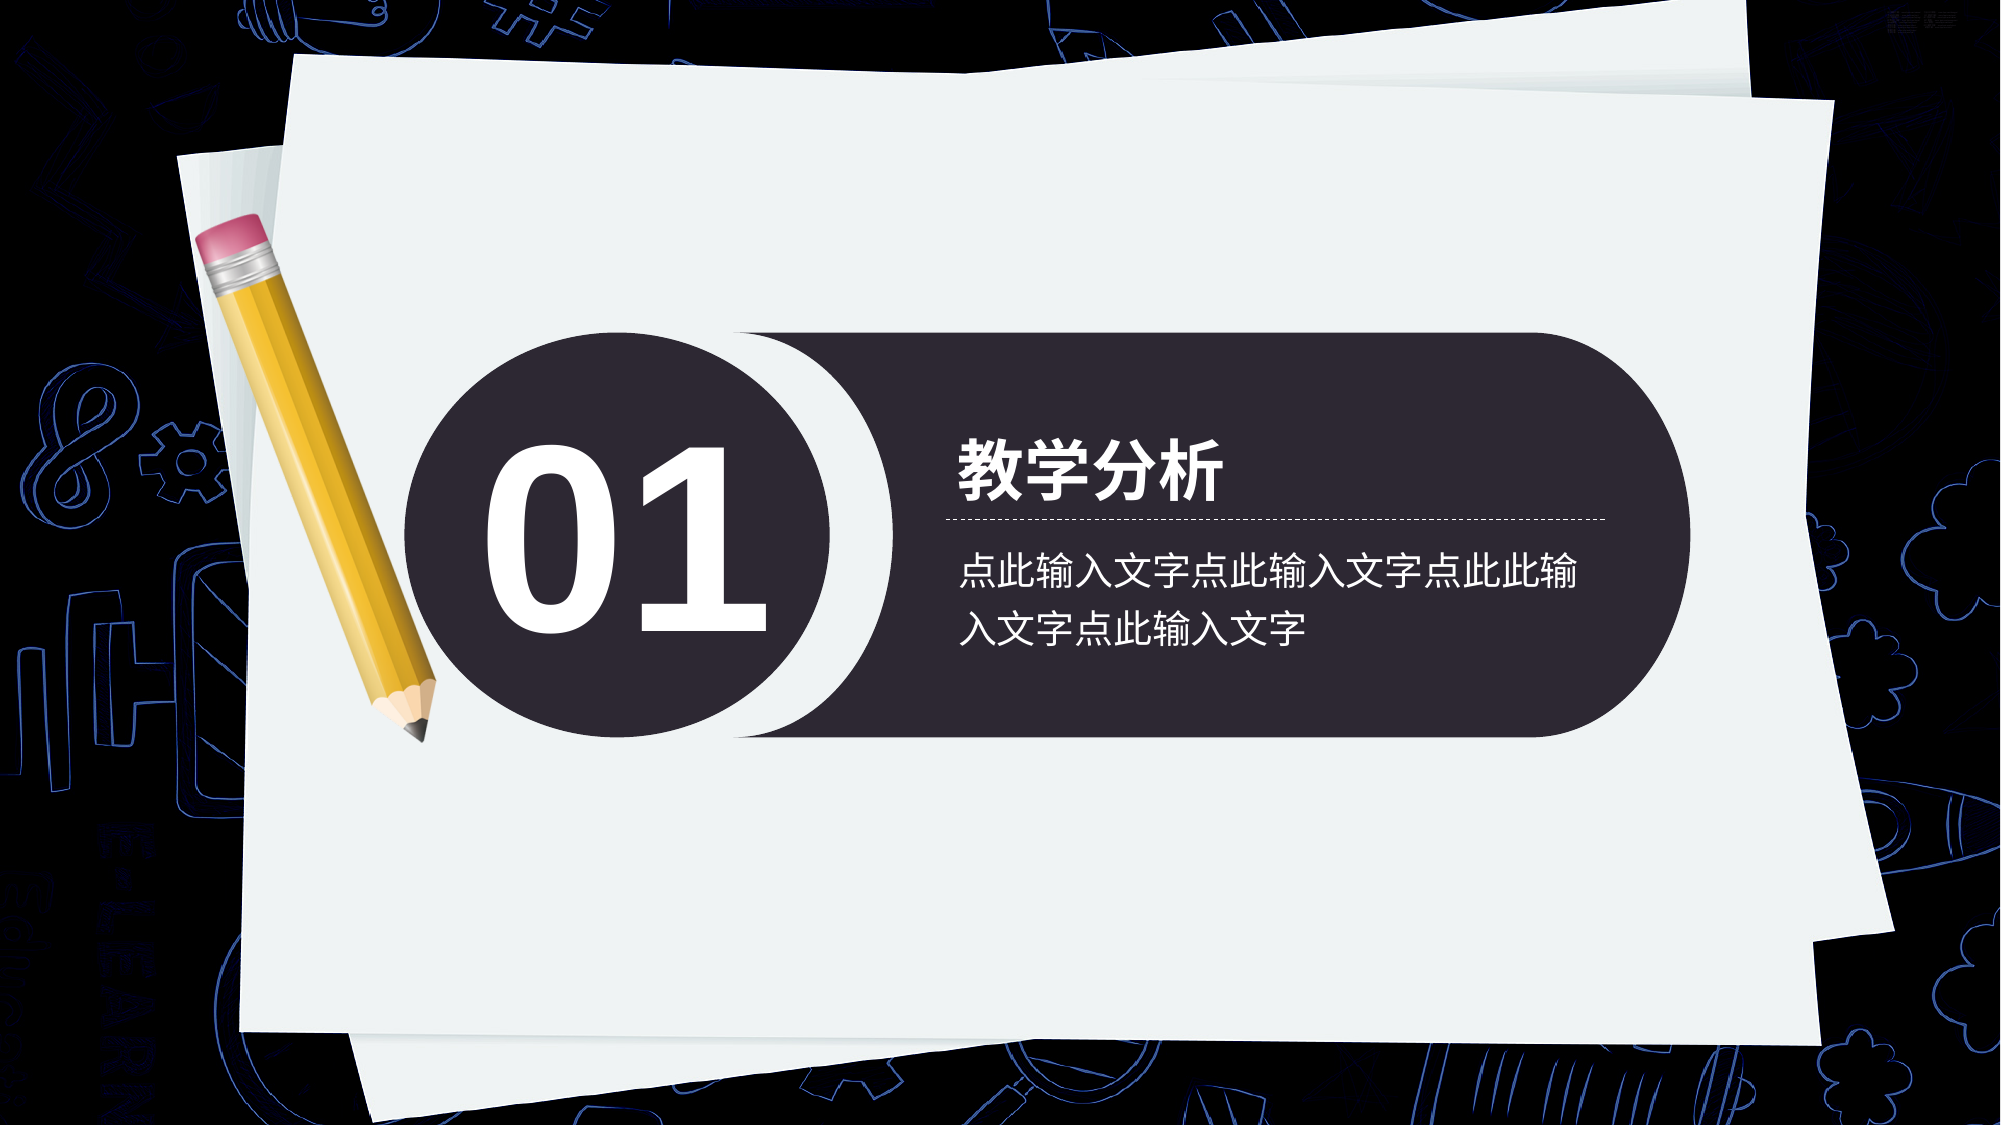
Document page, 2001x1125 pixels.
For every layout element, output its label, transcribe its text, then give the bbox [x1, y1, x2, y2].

picture [0, 0, 2001, 1125]
text_box [501, 692, 753, 739]
text_box [733, 331, 1692, 739]
text_box [789, 414, 831, 656]
text_box 教学分析 [943, 401, 1385, 516]
text_box 01 [501, 356, 789, 692]
text_box 点此输入文字点此输入文字点此此输 入文字点此输入文字 [943, 527, 1637, 659]
text_box [515, 331, 719, 356]
